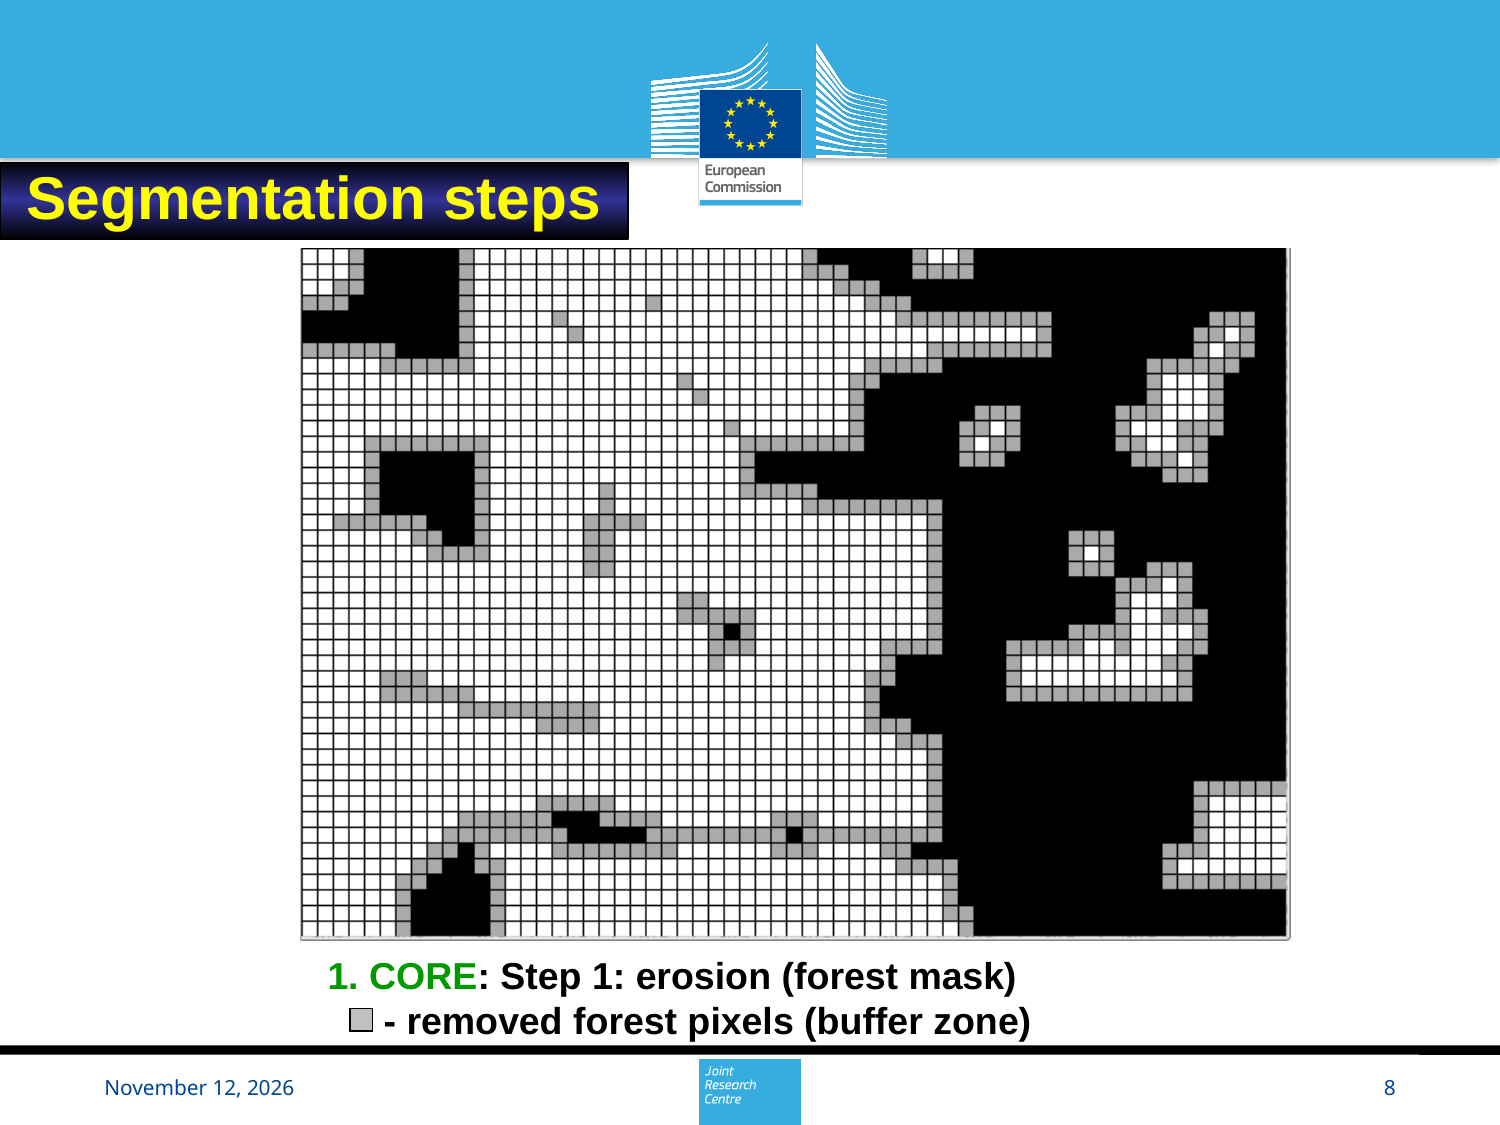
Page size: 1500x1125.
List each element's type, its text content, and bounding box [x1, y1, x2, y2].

slide_number 8 [1045, 1074, 1396, 1100]
text_box Segmentation steps [0, 162, 628, 239]
picture [699, 1059, 801, 1125]
text_box 1. CORE: Step 1: erosion (forest mask) - removed forest pixels (buffer zone) [312, 944, 1338, 1050]
picture [651, 42, 887, 207]
picture [299, 247, 1291, 941]
text_box [350, 1008, 373, 1031]
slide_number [104, 1074, 455, 1100]
